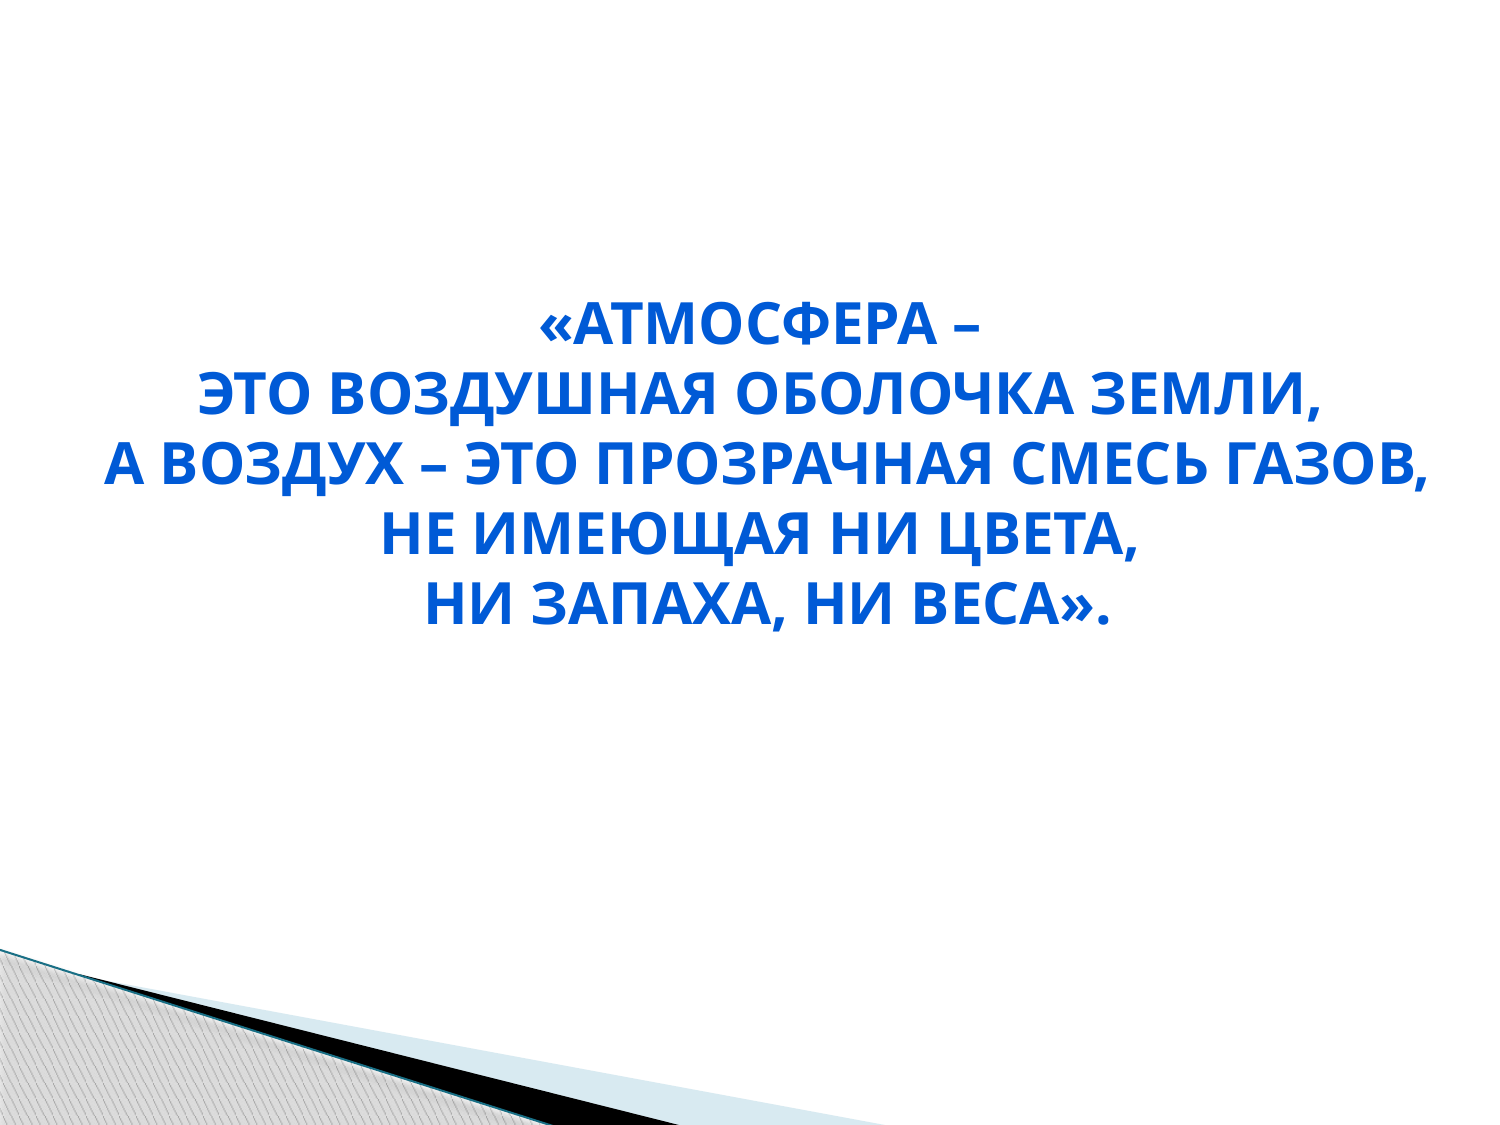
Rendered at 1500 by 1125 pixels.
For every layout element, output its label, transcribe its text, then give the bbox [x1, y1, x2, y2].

text_box «Атмосфера – это воздушная оболочка Земли, а воздух – это прозрачная смесь газов, не имеющая ни цвета, ни запаха, ни веса». [76, 278, 1459, 644]
